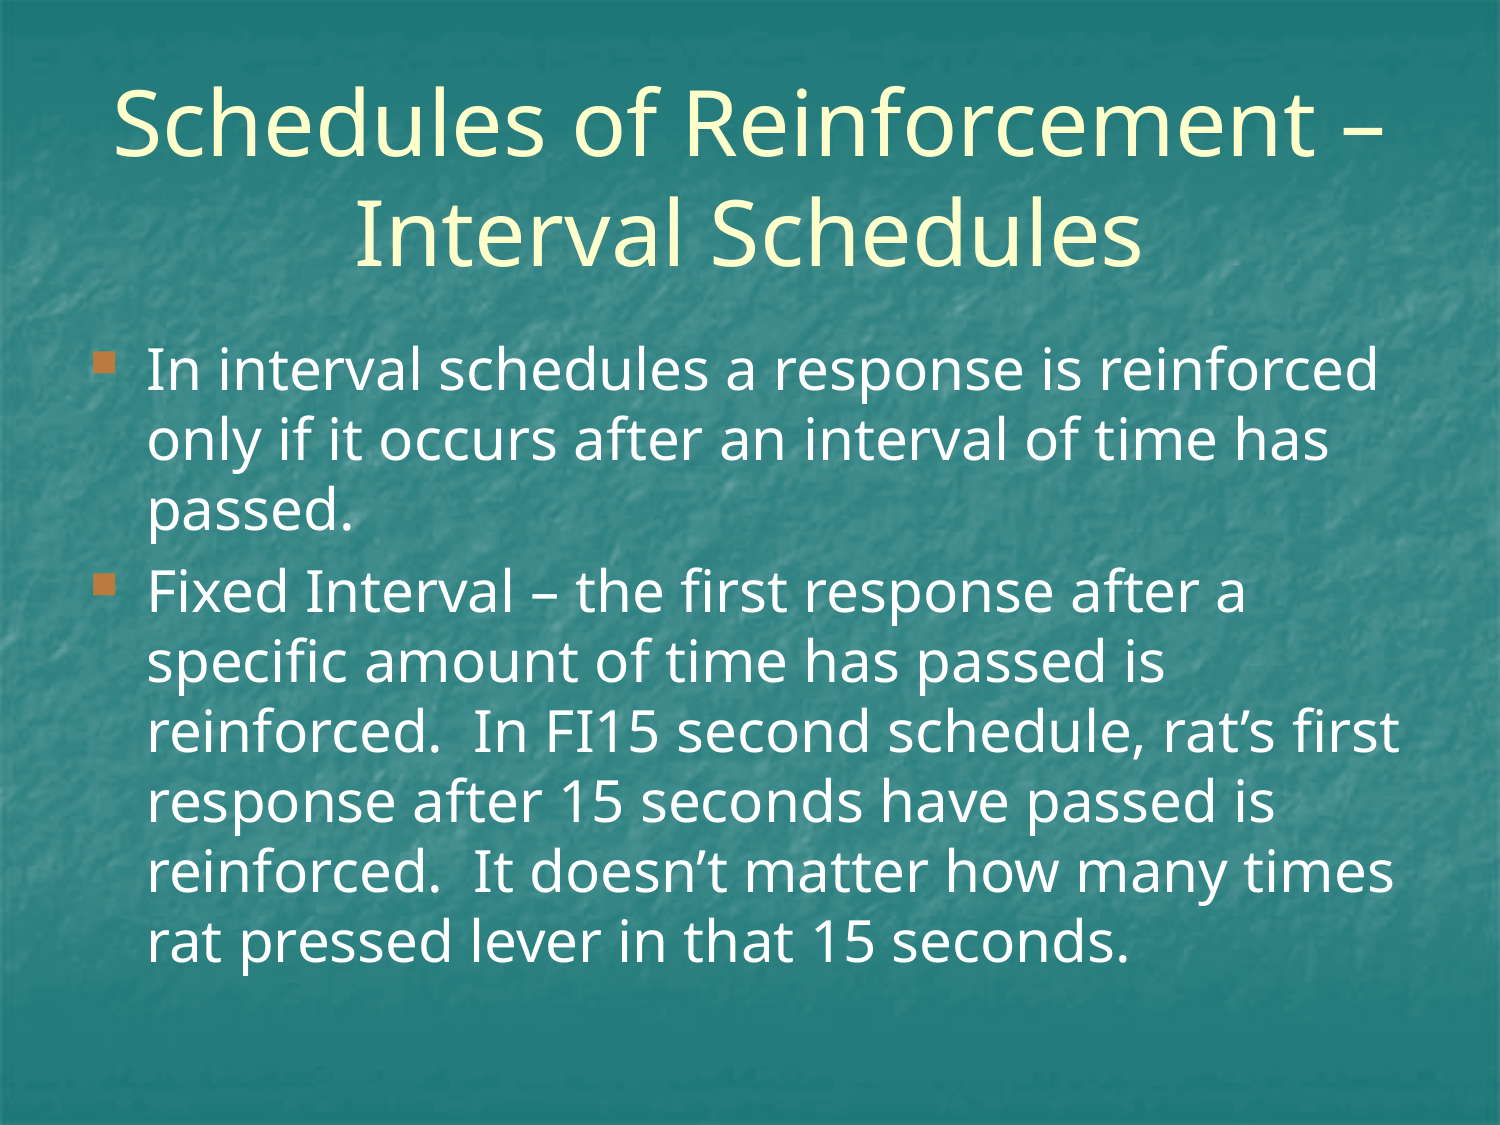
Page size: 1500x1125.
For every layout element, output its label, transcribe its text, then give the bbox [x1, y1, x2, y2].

title Schedules of Reinforcement – Interval Schedules [74, 62, 1426, 288]
list In interval schedules a response is reinforced only if it occurs after an interval of time has passed. Fixed Interval – the first response after a specific amount of time has passed is reinforced. In FI15 second schedule, rat’s first response after 15 seconds have passed is reinforced. It doesn’t matter how many times rat pressed lever in that 15 seconds. [74, 324, 1426, 1001]
